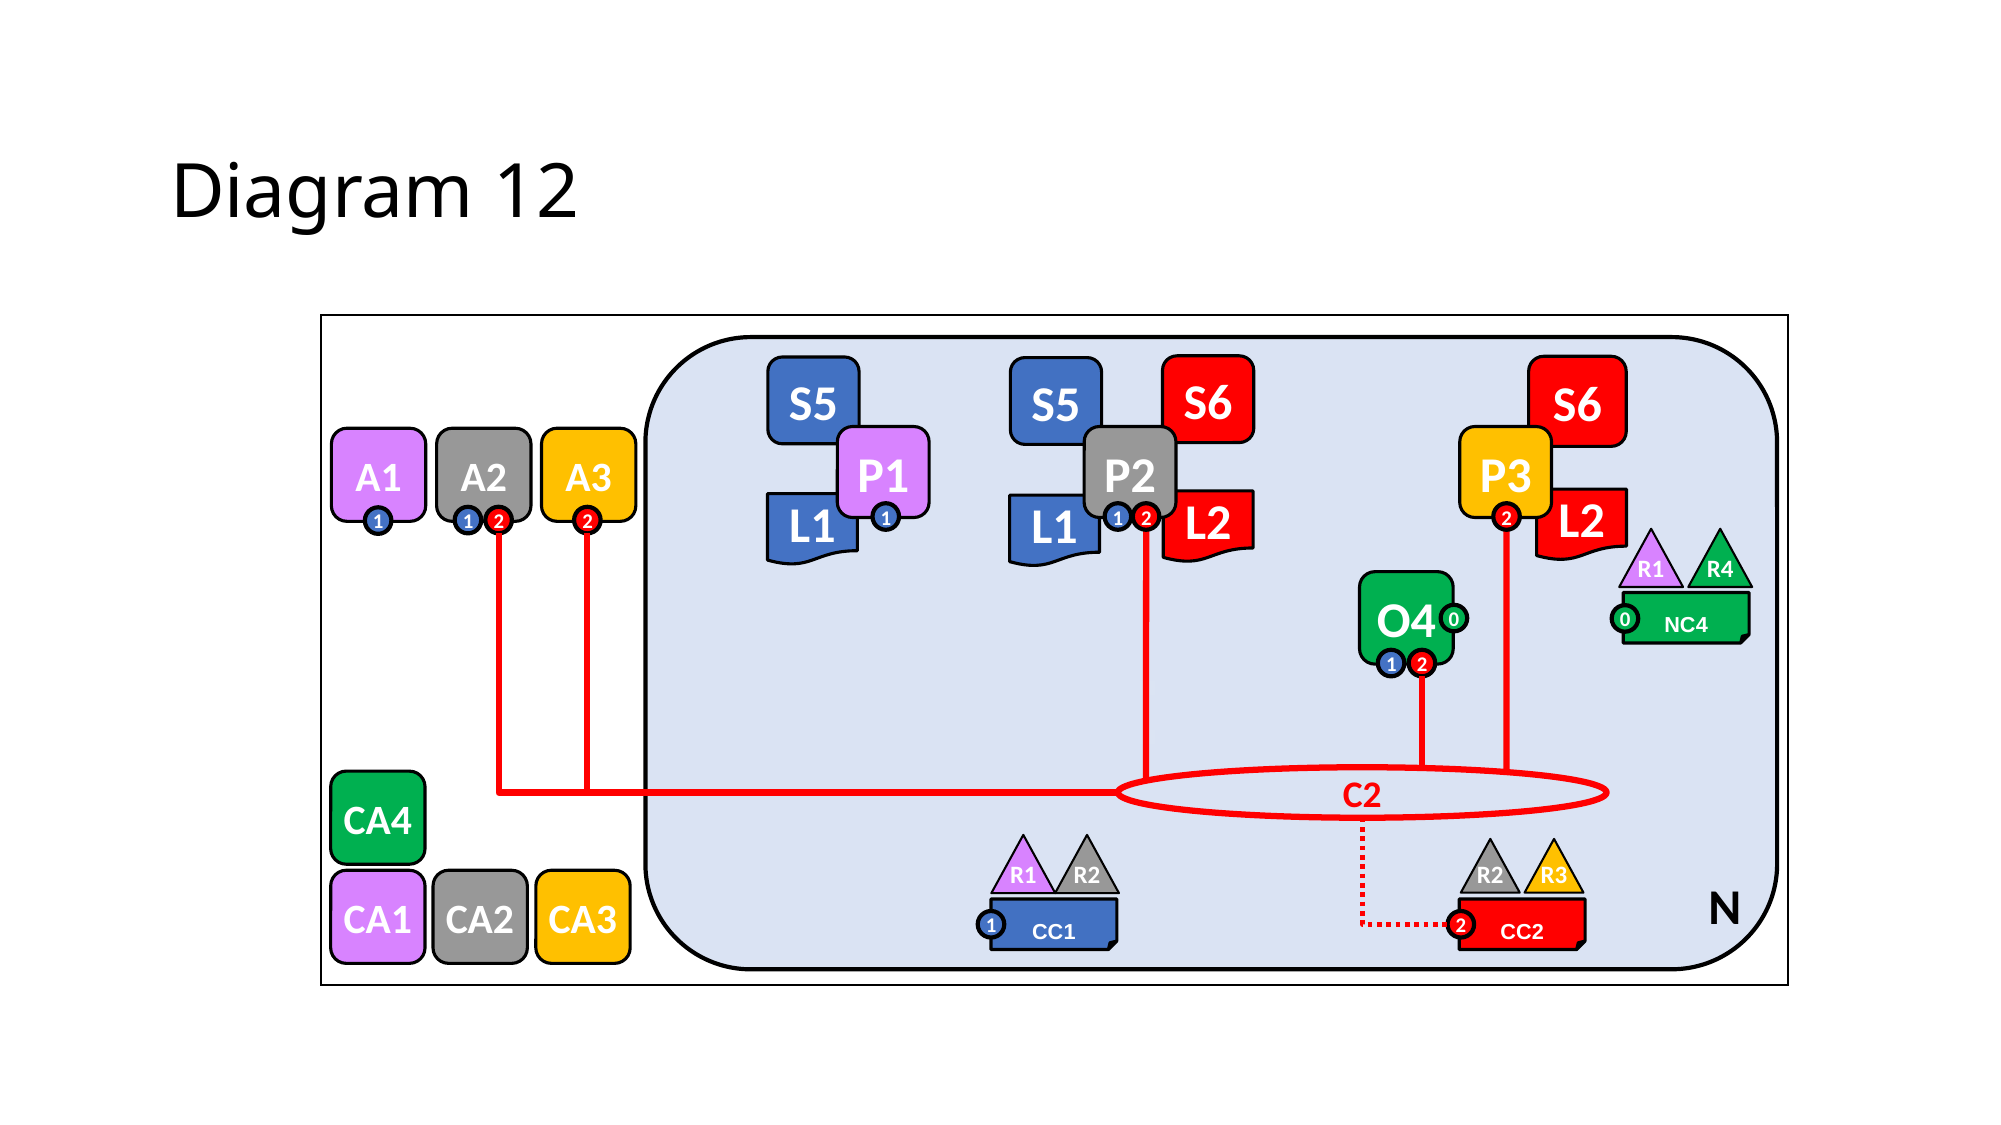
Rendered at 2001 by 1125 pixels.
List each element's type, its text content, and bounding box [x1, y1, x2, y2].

text_box R1 [989, 832, 1055, 896]
text_box S5 [1009, 356, 1103, 446]
text_box L2 [1534, 486, 1629, 562]
text_box [1150, 729, 1156, 745]
text_box S6 [1527, 355, 1628, 448]
text_box NC4 [1623, 592, 1750, 643]
text_box A1 [329, 426, 428, 524]
text_box [320, 315, 1788, 986]
text_box 1 [977, 910, 1006, 939]
text_box R2 [1053, 832, 1121, 896]
text_box CC1 [990, 899, 1117, 950]
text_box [330, 770, 631, 964]
text_box C2 [1117, 765, 1609, 820]
text_box 2 [1492, 502, 1521, 531]
text_box R3 [1522, 836, 1586, 895]
text_box 1 [364, 506, 393, 535]
text_box 1 [1103, 502, 1132, 531]
text_box R1 [1617, 526, 1685, 590]
text_box O4 [1357, 569, 1456, 667]
text_box 2 [1132, 502, 1161, 531]
text_box L2 [1161, 488, 1256, 564]
text_box 2 [573, 506, 602, 534]
text_box R2 [1459, 836, 1522, 895]
text_box P2 [1082, 424, 1179, 520]
text_box 2 [484, 505, 513, 534]
text_box CC2 [1459, 899, 1586, 950]
text_box 1 [1377, 649, 1406, 678]
text_box 0 [1439, 604, 1468, 633]
text_box 1 [453, 506, 483, 535]
text_box 2 [1407, 649, 1436, 677]
text_box 0 [1610, 604, 1640, 633]
text_box R4 [1686, 526, 1755, 590]
text_box 2 [1447, 910, 1475, 939]
text_box P3 [1457, 424, 1554, 520]
text_box S6 [1161, 355, 1255, 444]
text_box A3 [539, 426, 638, 524]
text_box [939, 397, 983, 929]
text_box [1351, 828, 1459, 914]
text_box [1150, 680, 1156, 696]
text_box A2 [434, 426, 534, 524]
text_box Diagram 12 [162, 84, 1888, 303]
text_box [678, 353, 939, 973]
text_box L1 [1007, 493, 1102, 568]
